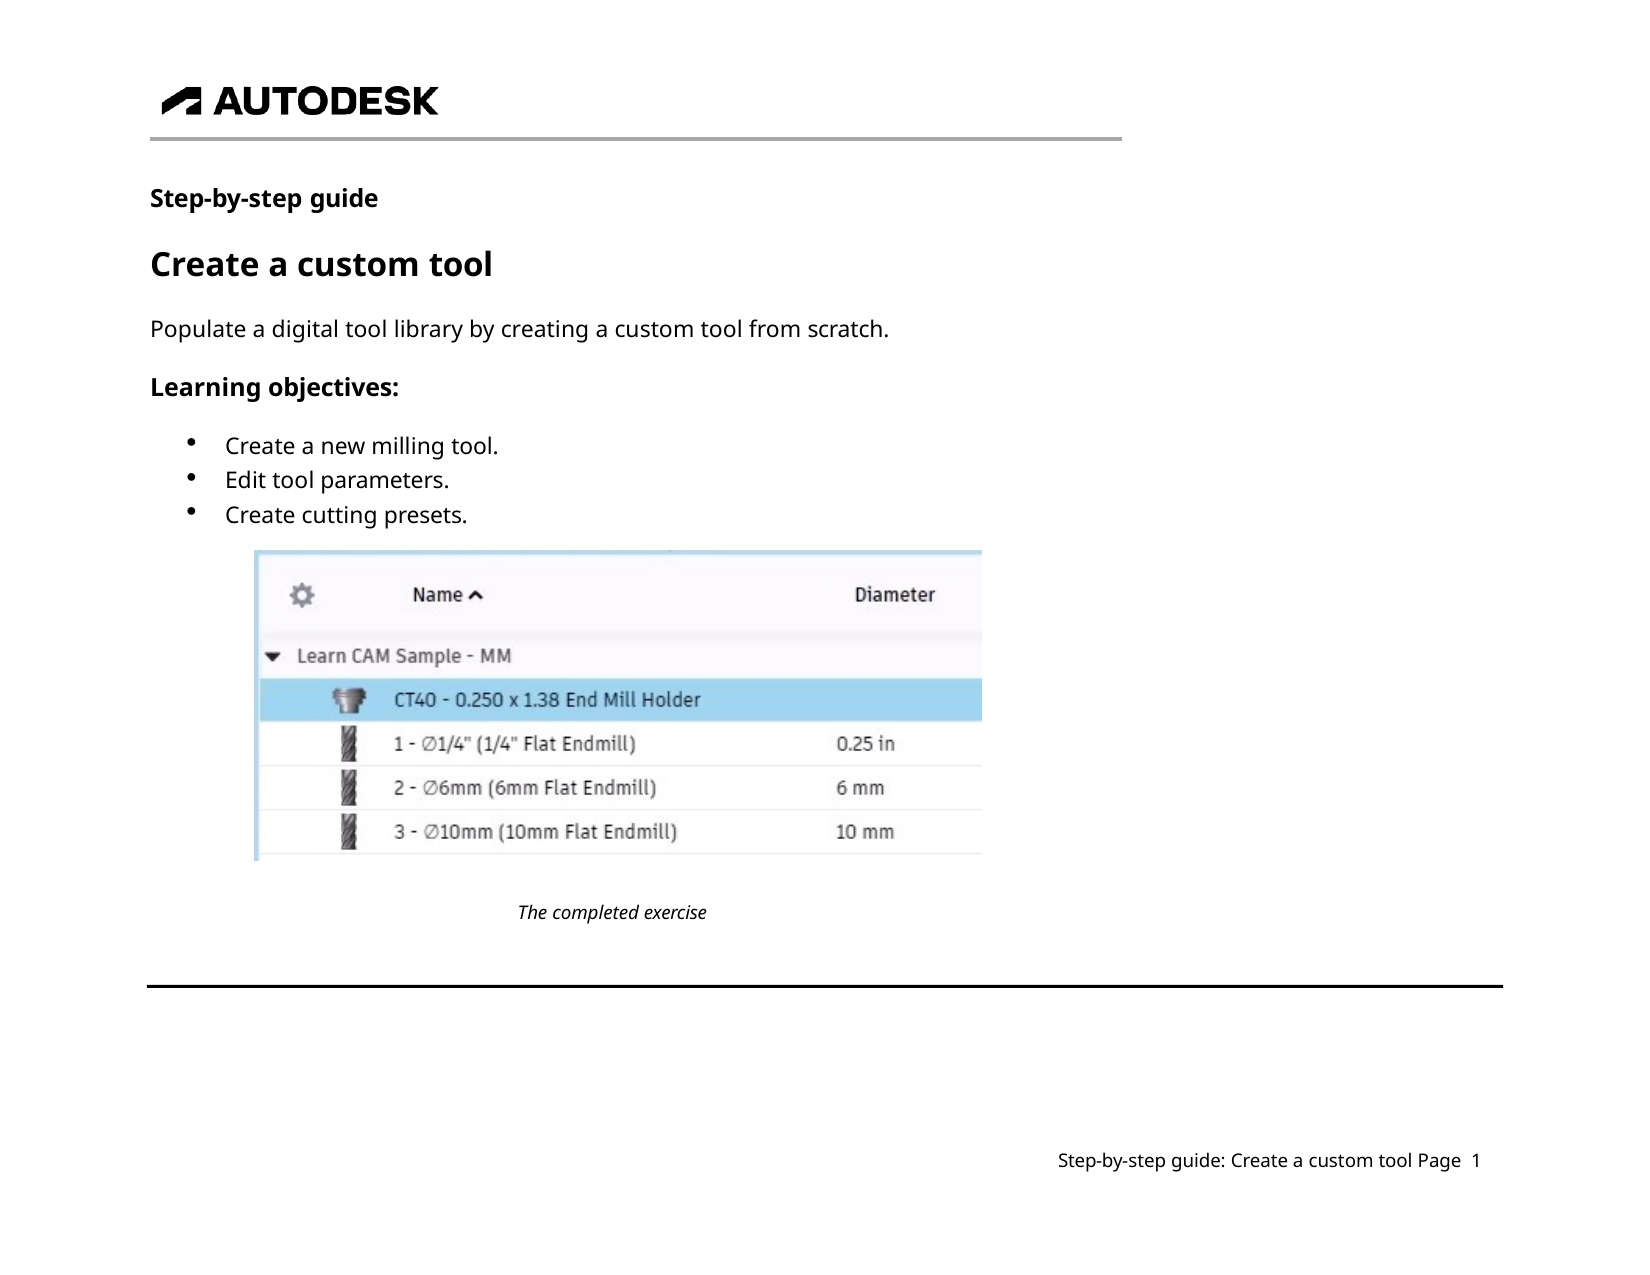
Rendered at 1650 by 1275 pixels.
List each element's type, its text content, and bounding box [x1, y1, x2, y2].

picture [253, 550, 983, 861]
picture [161, 86, 439, 115]
slide_number Step-by-step guide: Create a custom tool Page 10 [1056, 1145, 1509, 1275]
text_box [146, 984, 1504, 988]
text_box Step-by-step guide Create a custom tool Populate a digital tool library by creating a custom tool from scratch. Learning objectives: Create a new milling tool. Edit tool parameters. Create cutting presets. [147, 180, 898, 528]
text_box The completed exercise [515, 898, 728, 923]
